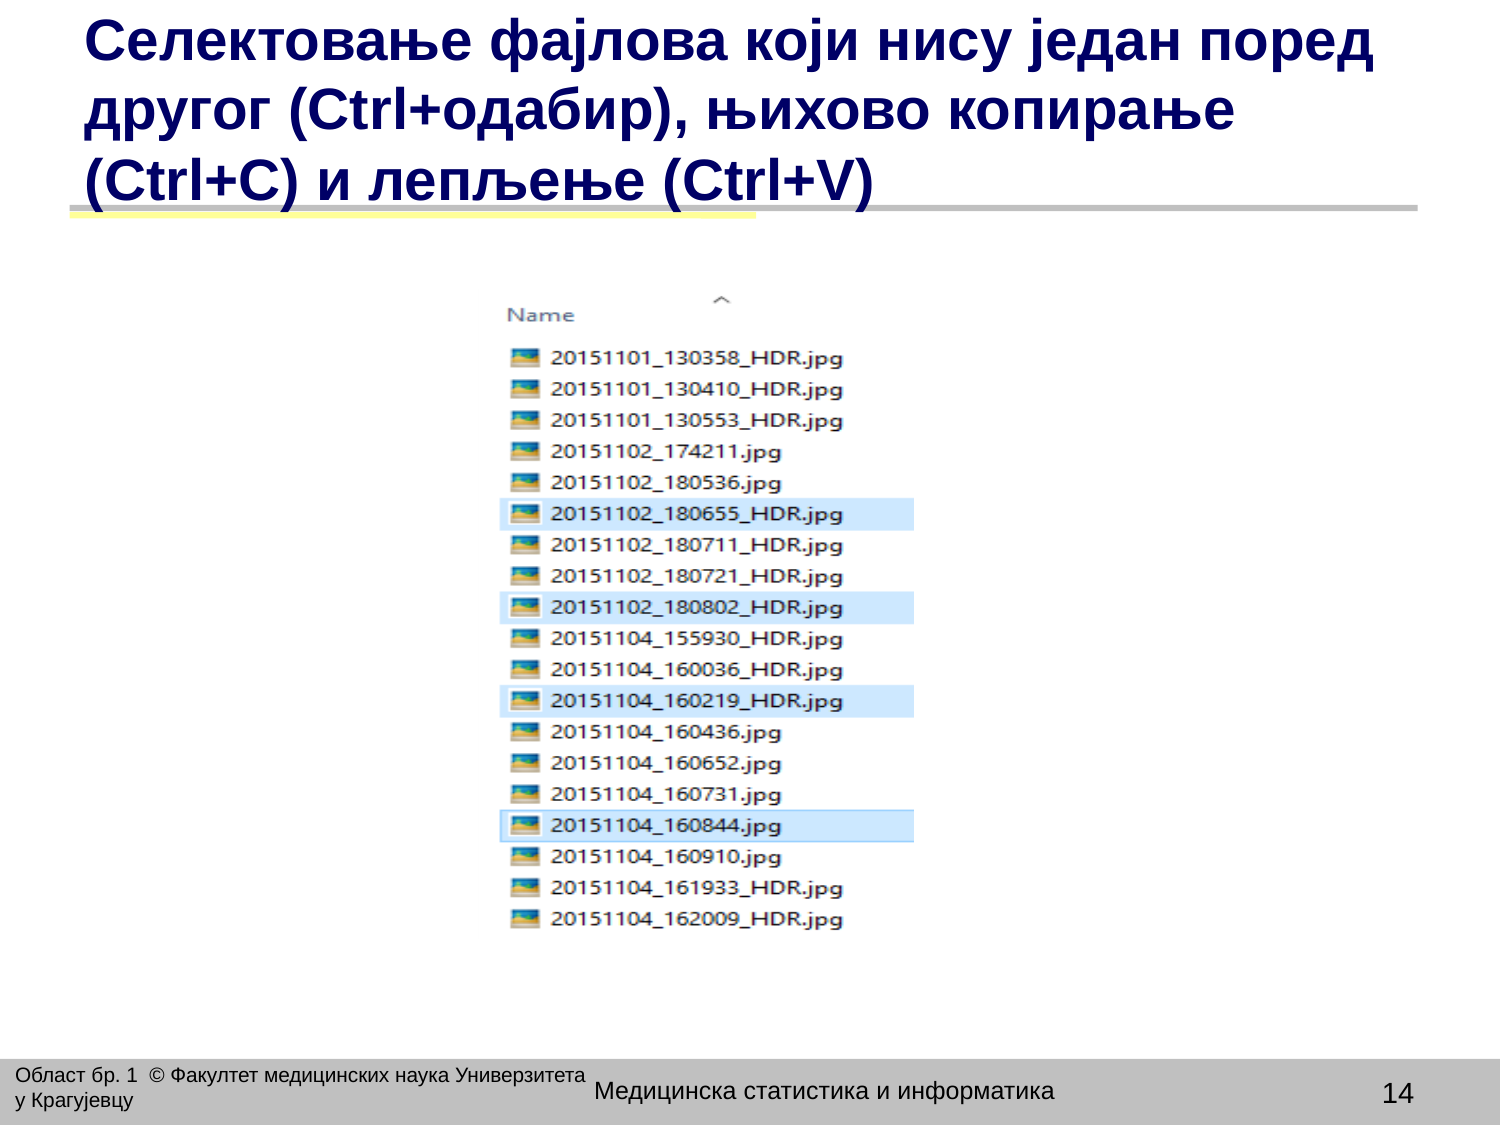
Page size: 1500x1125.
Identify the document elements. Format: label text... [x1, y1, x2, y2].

slide_number 14 [1155, 1066, 1430, 1125]
picture [477, 289, 915, 939]
slide_number Област бр. 1 © Факултет медицинских наука Универзитета у Крагујевцу [0, 1053, 614, 1108]
footer Медицинска статистика и информатика [512, 1066, 1138, 1125]
title Селектовање фајлова који нису један поред другог (Ctrl+одабир), њихово копирање (Ctrl+C) и лепљење (Ctrl+V) [69, 12, 1426, 201]
